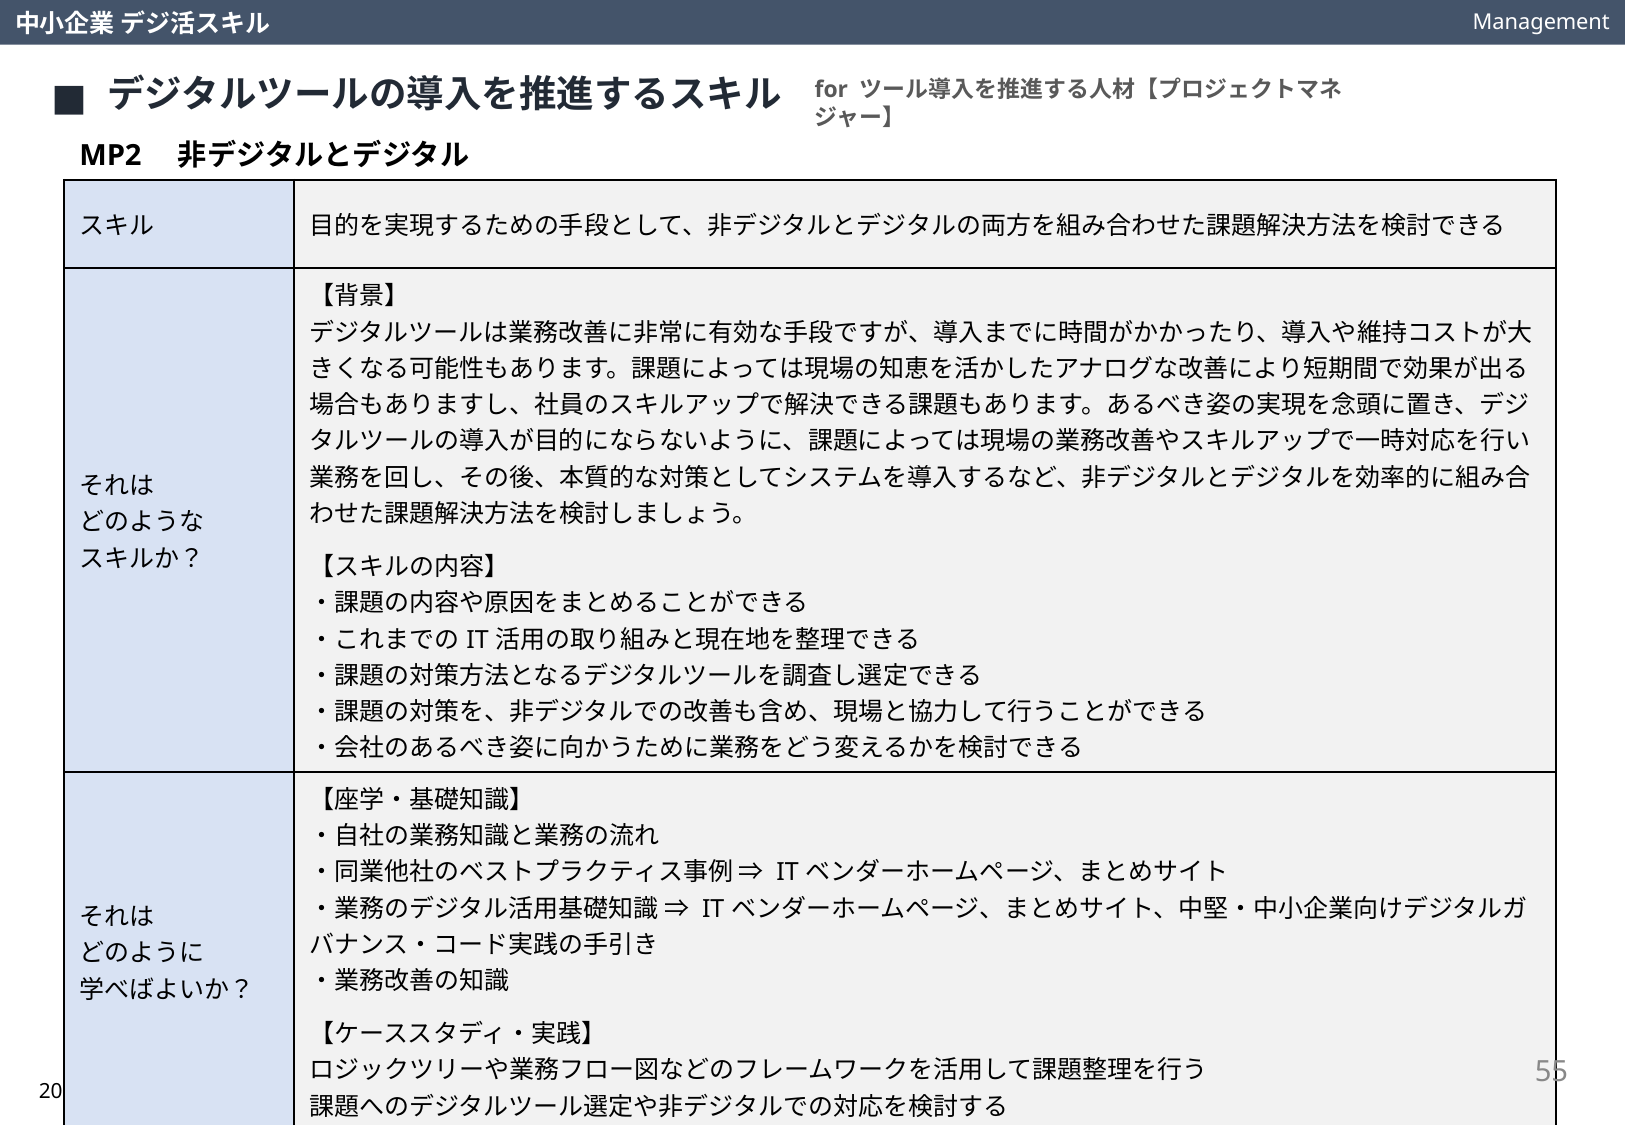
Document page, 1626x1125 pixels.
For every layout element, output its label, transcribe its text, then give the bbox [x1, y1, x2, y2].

text_box デジタルツールの導入を推進するスキル [36, 62, 1185, 123]
slide_number 55 [1217, 1042, 1584, 1103]
table_cell それは どのように 学べばよいか？ [65, 773, 293, 1125]
text_box for ツール導入を推進する人材【プロジェクトマネジャー】 [799, 67, 1447, 138]
table_cell 【座学・基礎知識】 ・自社の業務知識と業務の流れ ・同業他社のベストプラクティス事例 ⇒ ITベンダーホームページ、まとめサイト ・業務のデジタル活用基礎知識 ⇒ ITベンダーホームページ、まとめサイト、中堅・中小企業向けデジタルガバナンス・コード実践の手引き ・業務改善の知識 【ケーススタディ・実践】 ロジックツリーや業務フロー図などのフレームワークを活用して課題整理を行う 課題へのデジタルツール選定や非デジタルでの対応を検討する [295, 773, 1555, 1125]
table_cell それは どのような スキルか？ [65, 269, 293, 771]
text_box 中小企業 デジ活スキル [0, 0, 1625, 45]
text_box MP2 非デジタルとデジタル [64, 128, 1561, 179]
table_header スキル [65, 181, 293, 267]
table_cell 【背景】 デジタルツールは業務改善に非常に有効な手段ですが、導入までに時間がかかったり、導入や維持コストが大きくなる可能性もあります。課題によっては現場の知恵を活かしたアナログな改善により短期間で効果が出る場合もありますし、社員のスキルアップで解決できる課題もあります。あるべき姿の実現を念頭に置き、デジタルツールの導入が目的にならないように、課題によっては現場の業務改善やスキルアップで一時対応を行い業務を回し、その後、本質的な対策としてシステムを導入するなど、非デジタルとデジタルを効率的に組み合わせた課題解決方法を検討しましょう。 【スキルの内容】 ・課題の内容や原因をまとめることができる ・これまでのIT活用の取り組みと現在地を整理できる ・課題の対策方法となるデジタルツールを調査し選定できる ・課題の対策を、非デジタルでの改善も含め、現場と協力して行うことができる ・会社のあるべき姿に向かうために業務をどう変えるかを検討できる [295, 269, 1555, 771]
text_box Management [1438, 0, 1625, 42]
table_header 目的を実現するための手段として、非デジタルとデジタルの両方を組み合わせた課題解決方法を検討できる [295, 181, 1555, 267]
